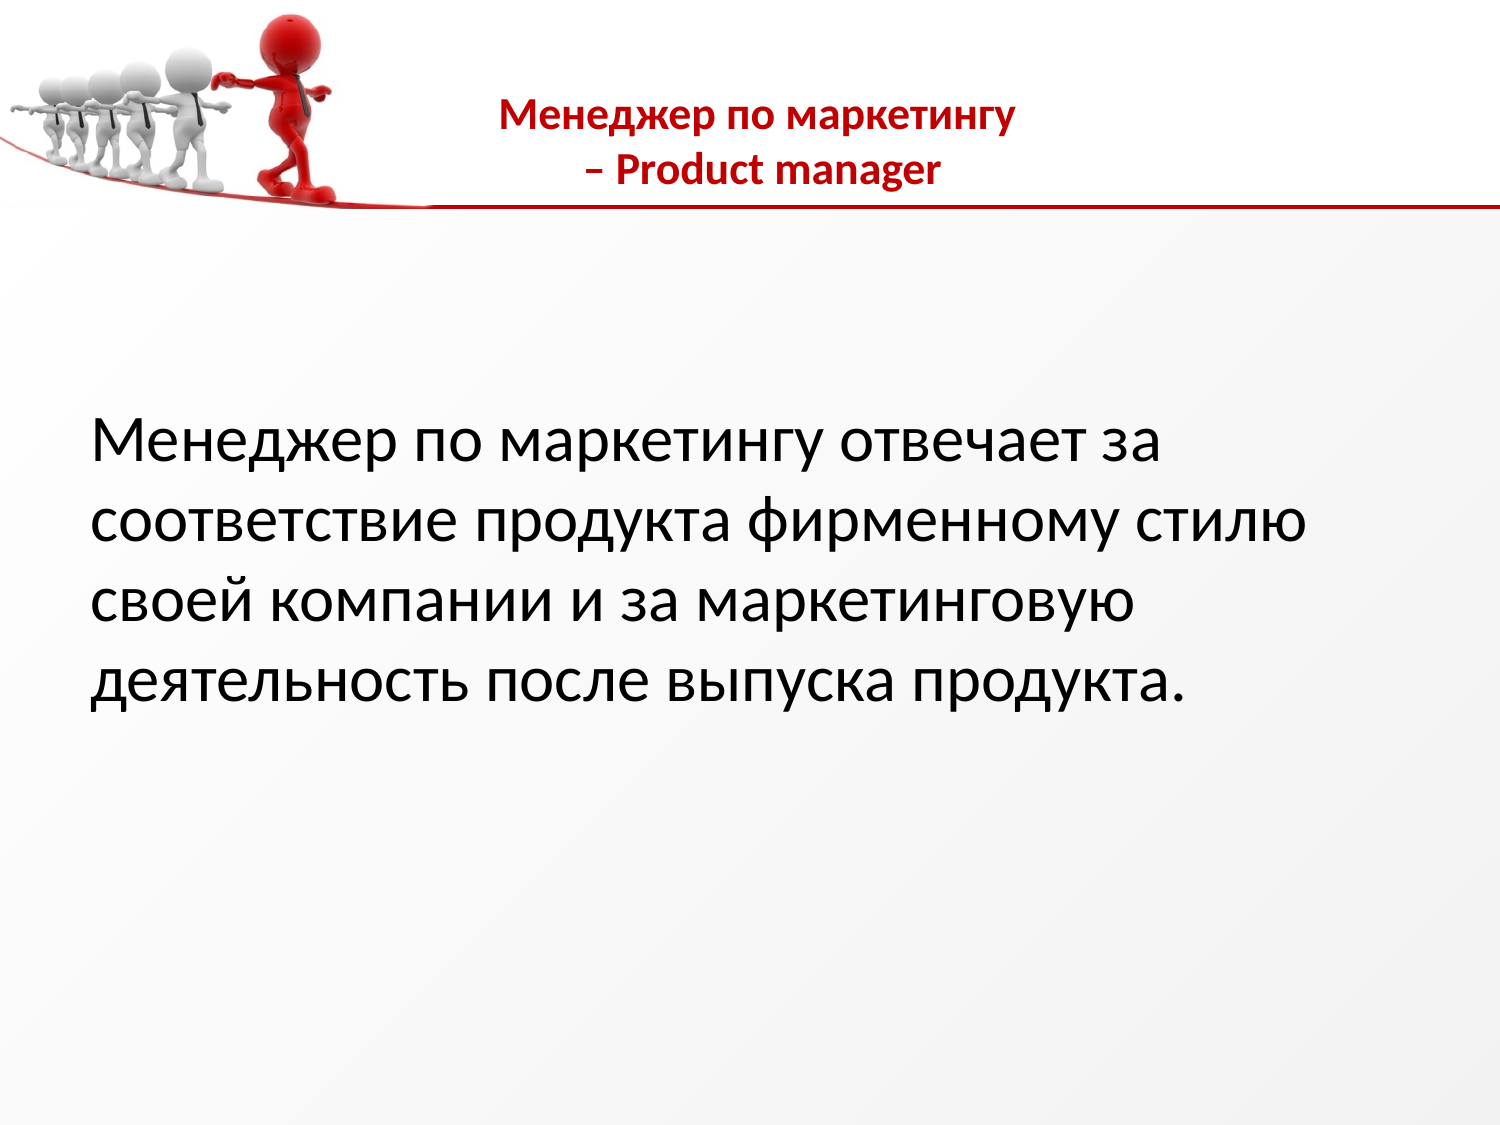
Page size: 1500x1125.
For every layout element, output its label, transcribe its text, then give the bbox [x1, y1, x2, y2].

picture [0, 0, 437, 209]
list Менеджер по маркетингу отвечает за соответствие продукта фирменному стилю своей компании и за маркетинговую деятельность после выпуска продукта. [75, 387, 1425, 800]
title Менеджер по маркетингу – Product manager [87, 75, 1438, 263]
